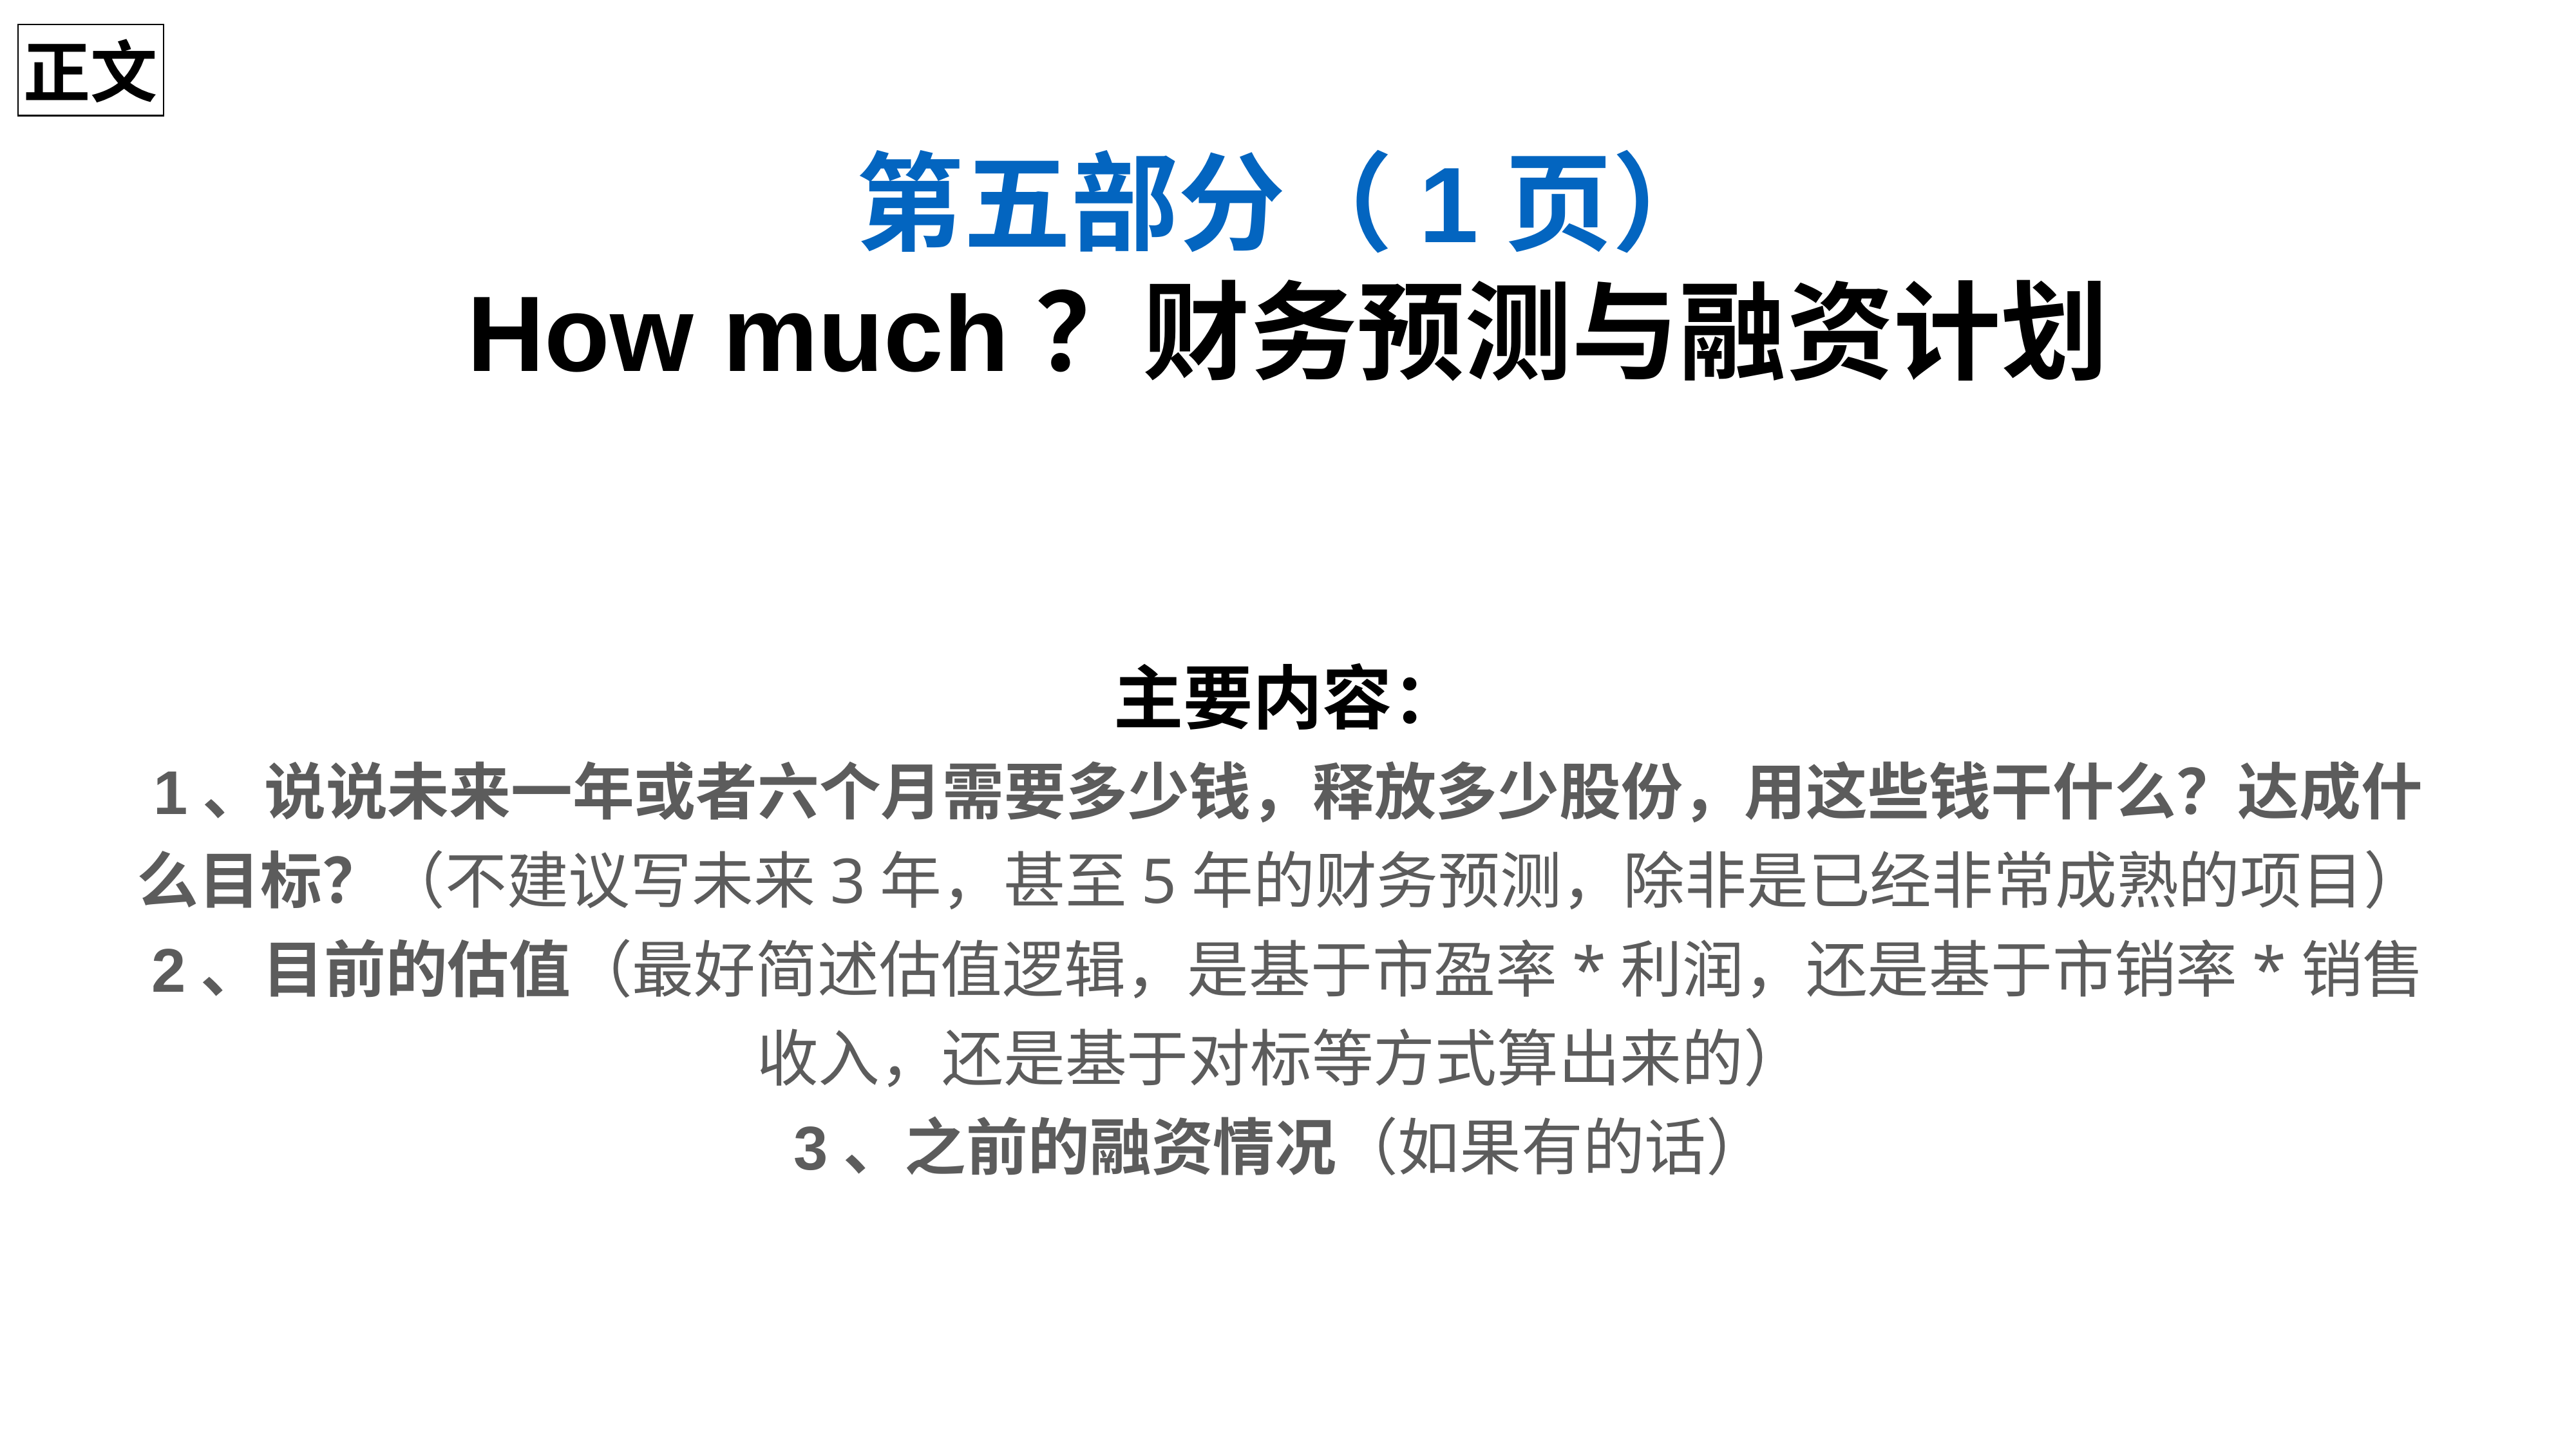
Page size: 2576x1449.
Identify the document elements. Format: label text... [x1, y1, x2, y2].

list 主要内容： 1、说说未来一年或者六个月需要多少钱，释放多少股份，用这些钱干什么？达成什么目标？（不建议写未来3年，甚至5年的财务预测，除非是已经非常成熟的项目） 2、目前的估值（最好简述估值逻辑，是基于市盈率*利润，还是基于市销率*销售收入，还是基于对标等方式算出来的） 3、之前的融资情况（如果有的话） [123, 533, 2453, 1287]
list 第五部分（1页） How much？财务预测与融资计划 [64, 108, 2512, 420]
text_box 正文 [18, 24, 164, 116]
